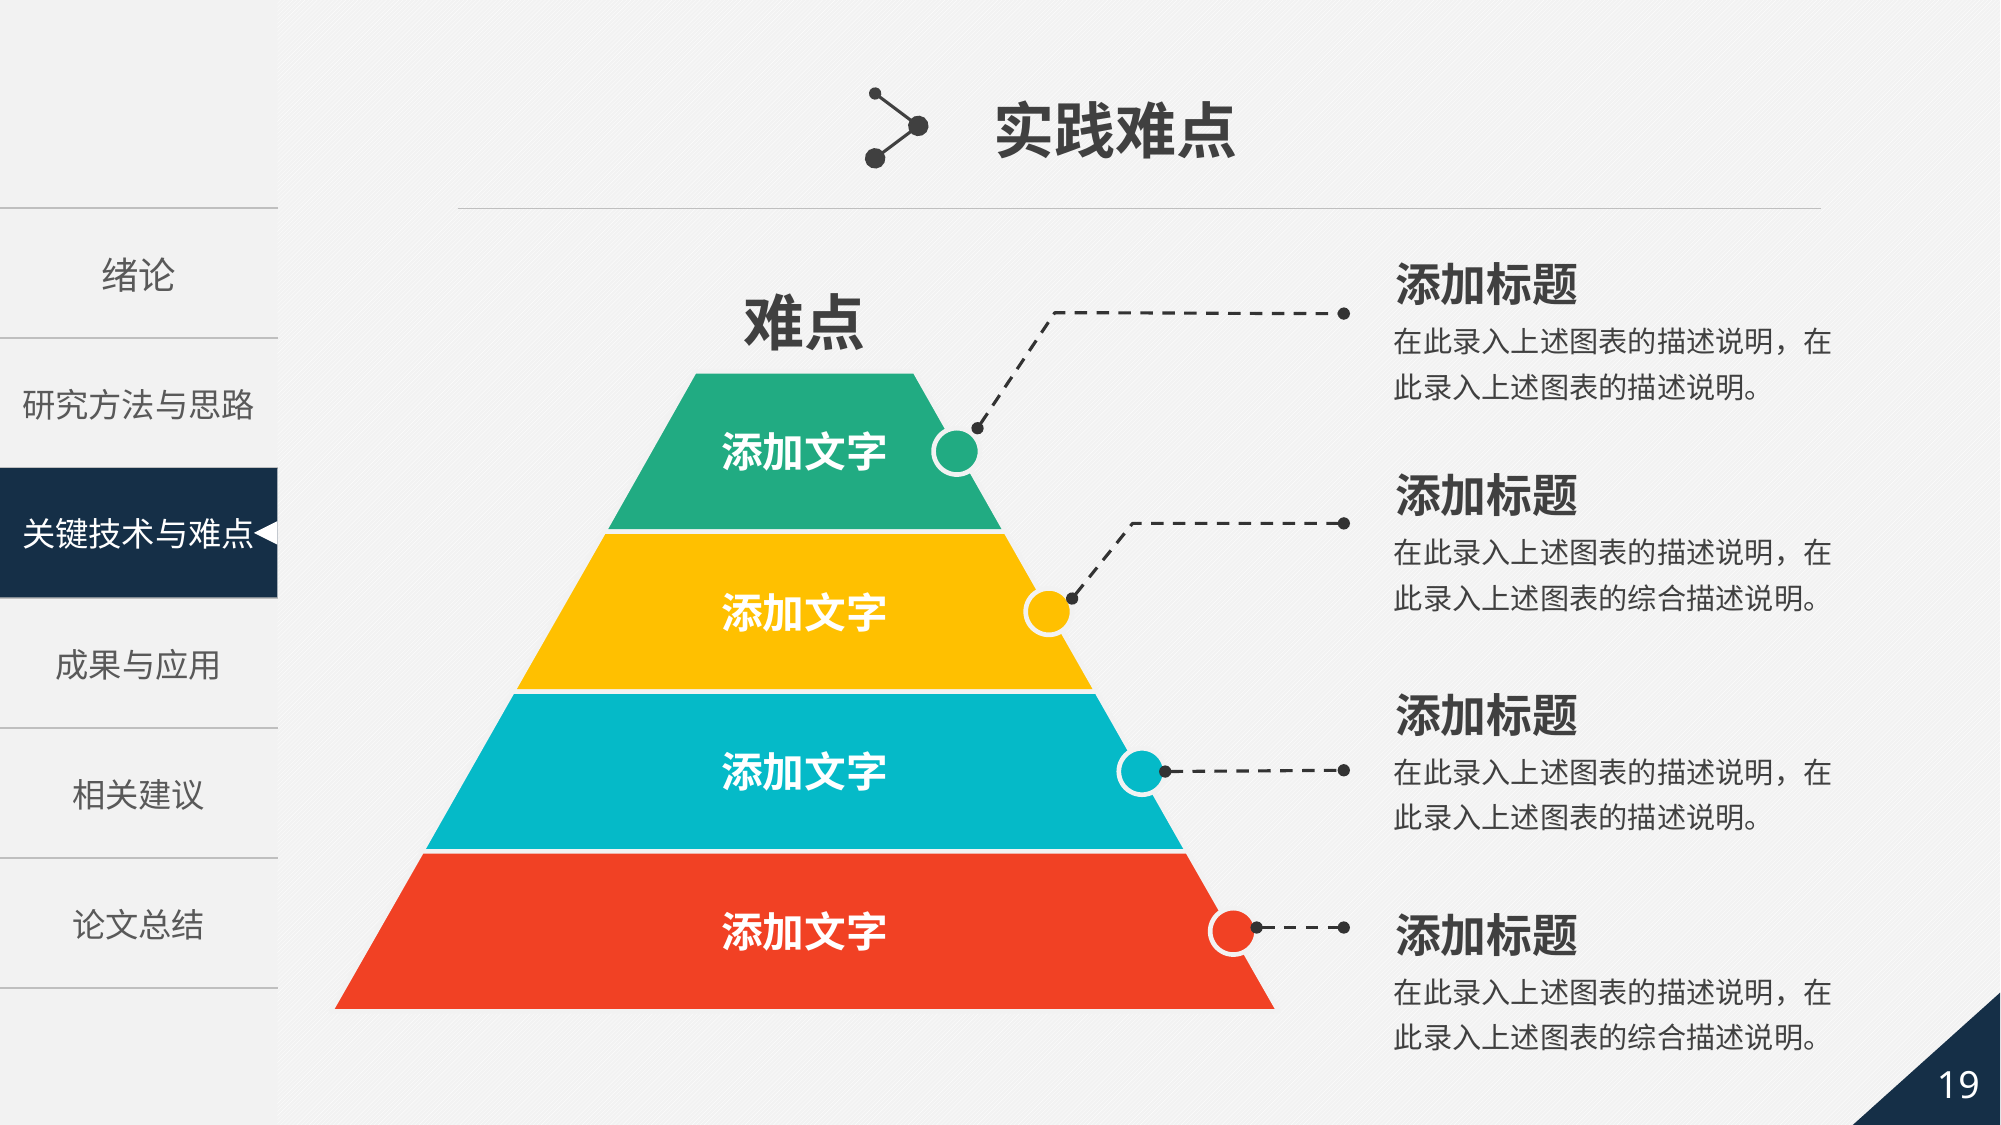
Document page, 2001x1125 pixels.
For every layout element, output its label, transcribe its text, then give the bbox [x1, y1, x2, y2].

text_box 添加标题 [1379, 898, 1594, 956]
text_box [1117, 747, 1166, 796]
text_box [1024, 587, 1074, 636]
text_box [875, 93, 919, 159]
text_box [604, 448, 1006, 531]
text_box 难点 [728, 276, 881, 365]
text_box [1066, 589, 1080, 605]
text_box [422, 691, 1188, 851]
text_box 添加标题 [1379, 679, 1594, 736]
text_box 在此录入上述图表的描述说明，在此录入上述图表的综合描述说明。 [1378, 956, 1869, 1063]
text_box [1209, 907, 1258, 956]
text_box 在此录入上述图表的描述说明，在此录入上述图表的描述说明。 [1378, 305, 1869, 412]
text_box 在此录入上述图表的描述说明，在此录入上述图表的描述说明。 [1378, 736, 1869, 843]
text_box 添加文字 [569, 741, 1040, 802]
text_box 添加文字 [651, 421, 958, 482]
text_box [1333, 307, 1351, 320]
text_box 添加标题 [1379, 459, 1594, 516]
text_box [1330, 517, 1351, 530]
text_box 添加标题 [1379, 248, 1594, 305]
text_box 添加文字 [625, 581, 984, 642]
text_box 添加文字 [569, 901, 1040, 962]
text_box [932, 427, 982, 476]
text_box [330, 851, 1279, 1012]
text_box [512, 531, 1097, 691]
text_box 在此录入上述图表的描述说明，在此录入上述图表的综合描述说明。 [1378, 516, 1869, 623]
text_box 实践难点 [979, 84, 1254, 173]
text_box [666, 371, 943, 421]
text_box [971, 418, 985, 435]
